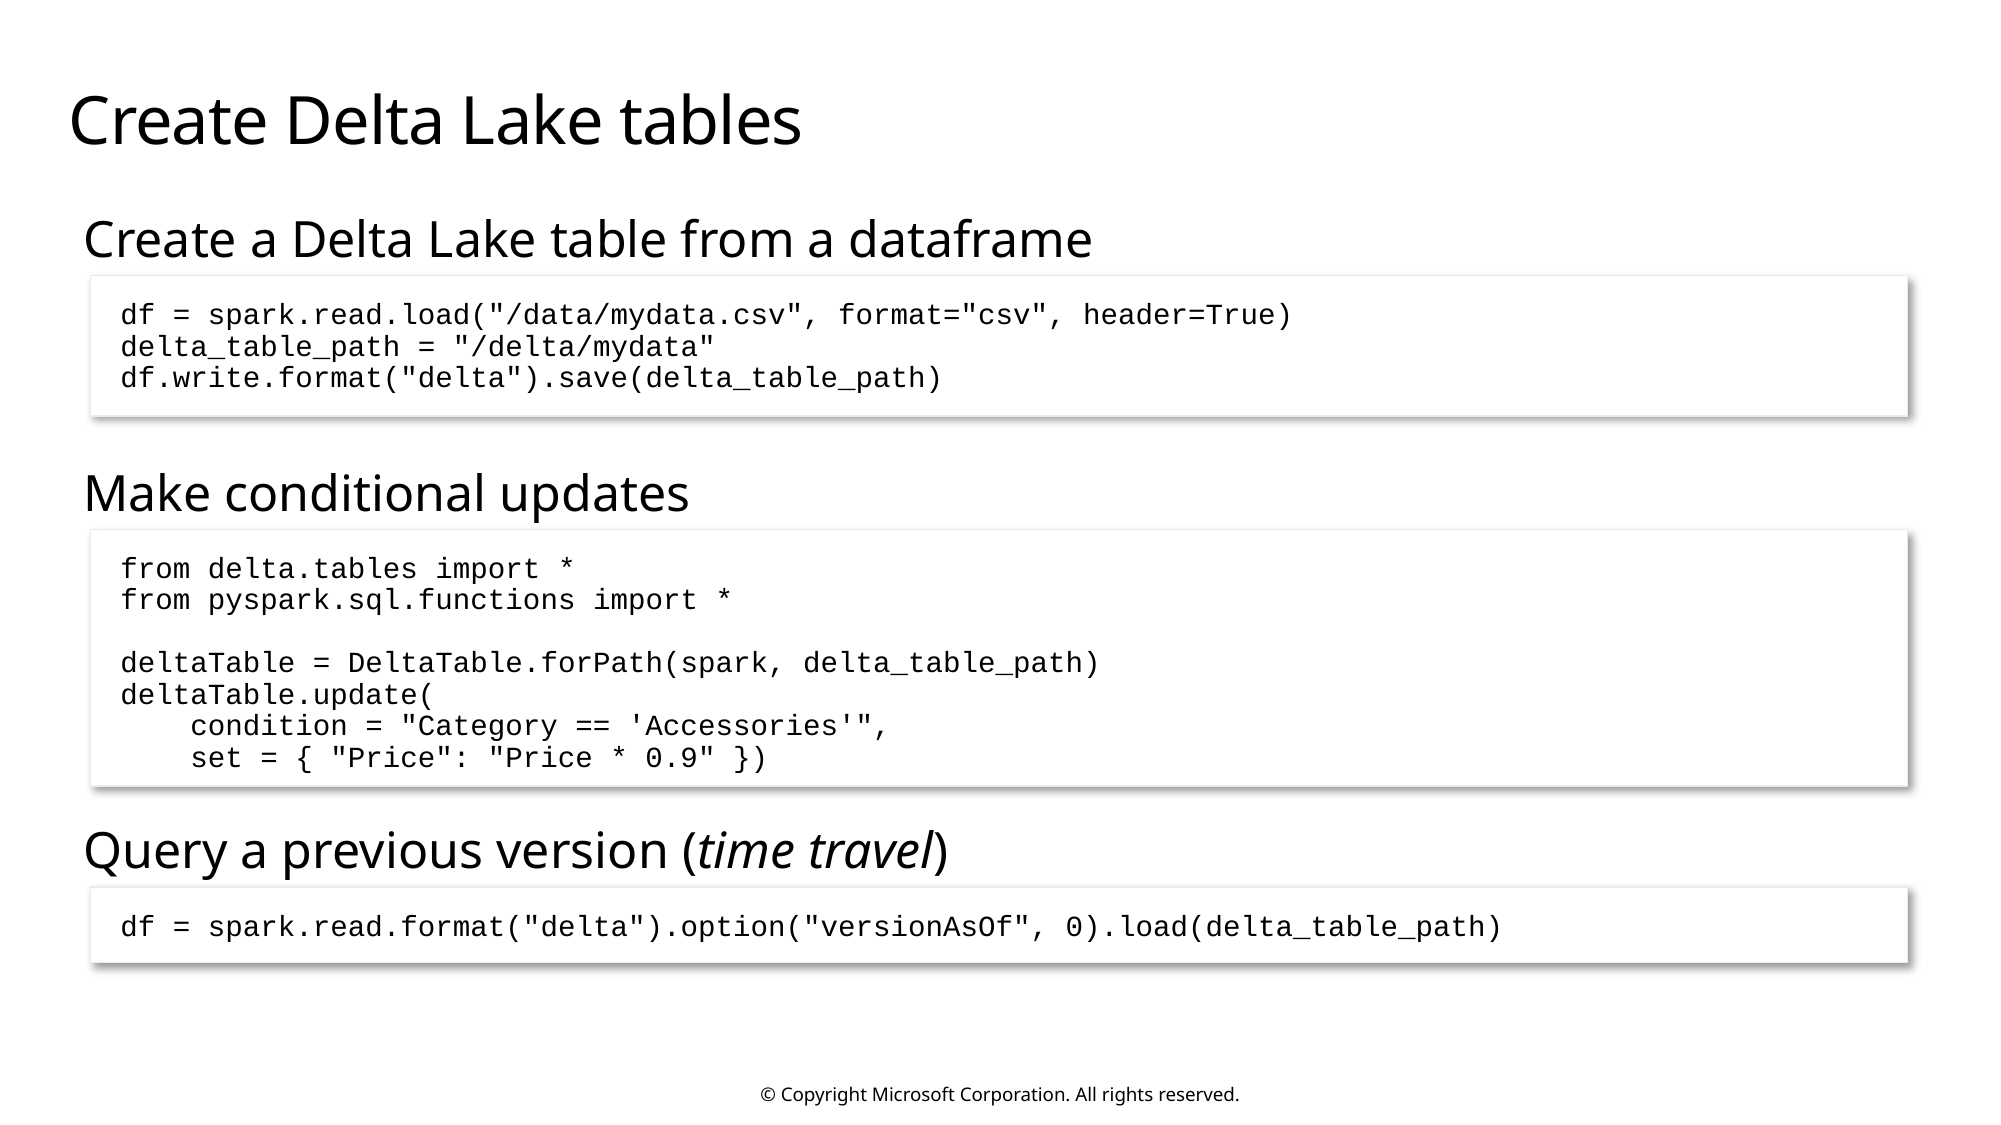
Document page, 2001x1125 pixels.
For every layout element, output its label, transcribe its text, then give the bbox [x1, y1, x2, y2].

text_box df = spark.read.format("delta").option("versionAsOf", 0).load(delta_table_path) [90, 886, 1908, 963]
text_box Create a Delta Lake table from a dataframe [68, 199, 1149, 275]
text_box Query a previous version (time travel) [68, 811, 1149, 887]
text_box df = spark.read.load("/data/mydata.csv", format="csv", header=True) delta_table_path = "/delta/mydata" df.write.format("delta").save(delta_table_path) [90, 275, 1908, 417]
text_box from delta.tables import * from pyspark.sql.functions import * deltaTable = DeltaTable.forPath(spark, delta_table_path) deltaTable.update( condition = "Category == 'Accessories'", set = { "Price": "Price * 0.9" }) [90, 529, 1908, 787]
text_box Make conditional updates [68, 453, 1149, 529]
title Create Delta Lake tables [68, 72, 1930, 184]
